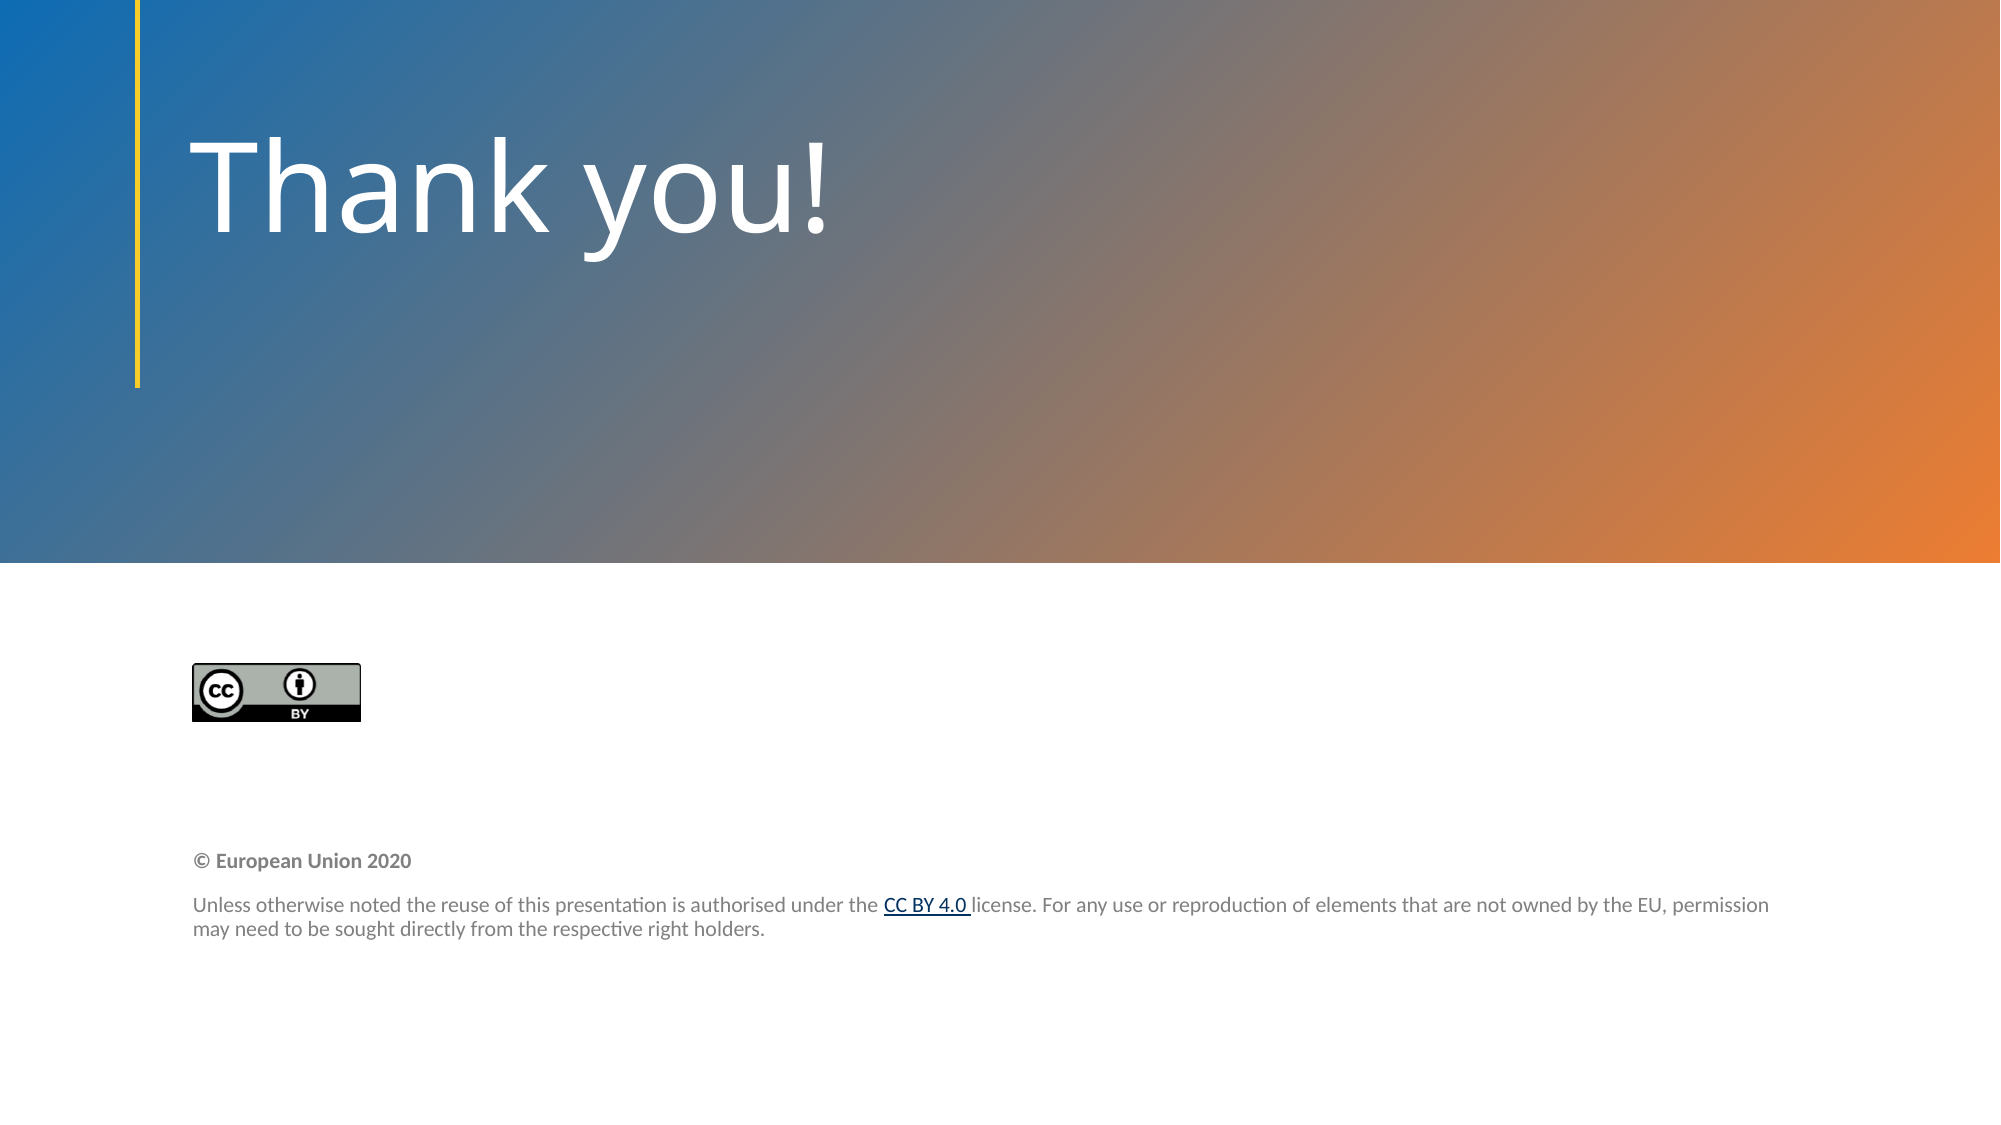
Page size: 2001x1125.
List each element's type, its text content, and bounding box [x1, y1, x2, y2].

subtitle © European Union 2020 Unless otherwise noted the reuse of this presentation is authorised under the CC BY 4.0 license. For any use or reproduction of elements that are not owned by the EU, permission may need to be sought directly from the respective right holders. [177, 632, 1819, 949]
picture [192, 663, 361, 723]
title Thank you! [175, 253, 1819, 457]
